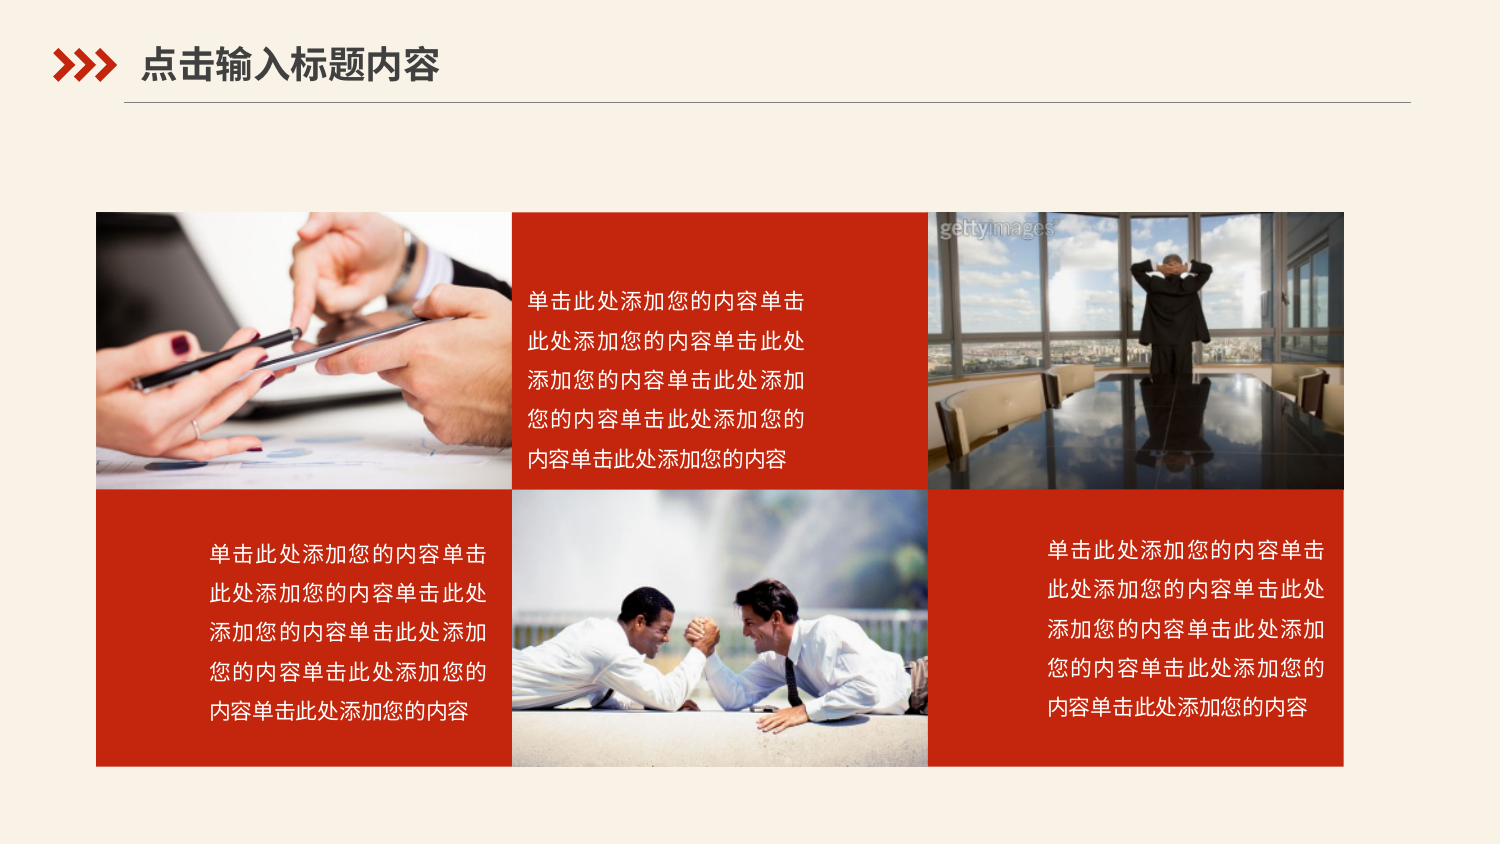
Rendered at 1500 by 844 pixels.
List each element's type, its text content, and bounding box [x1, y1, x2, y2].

text_box [512, 490, 927, 767]
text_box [511, 212, 928, 490]
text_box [95, 489, 512, 767]
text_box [52, 47, 118, 82]
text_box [927, 489, 1344, 767]
text_box [96, 212, 511, 489]
picture [928, 212, 1344, 489]
text_box 点击输入标题内容 [140, 32, 491, 95]
